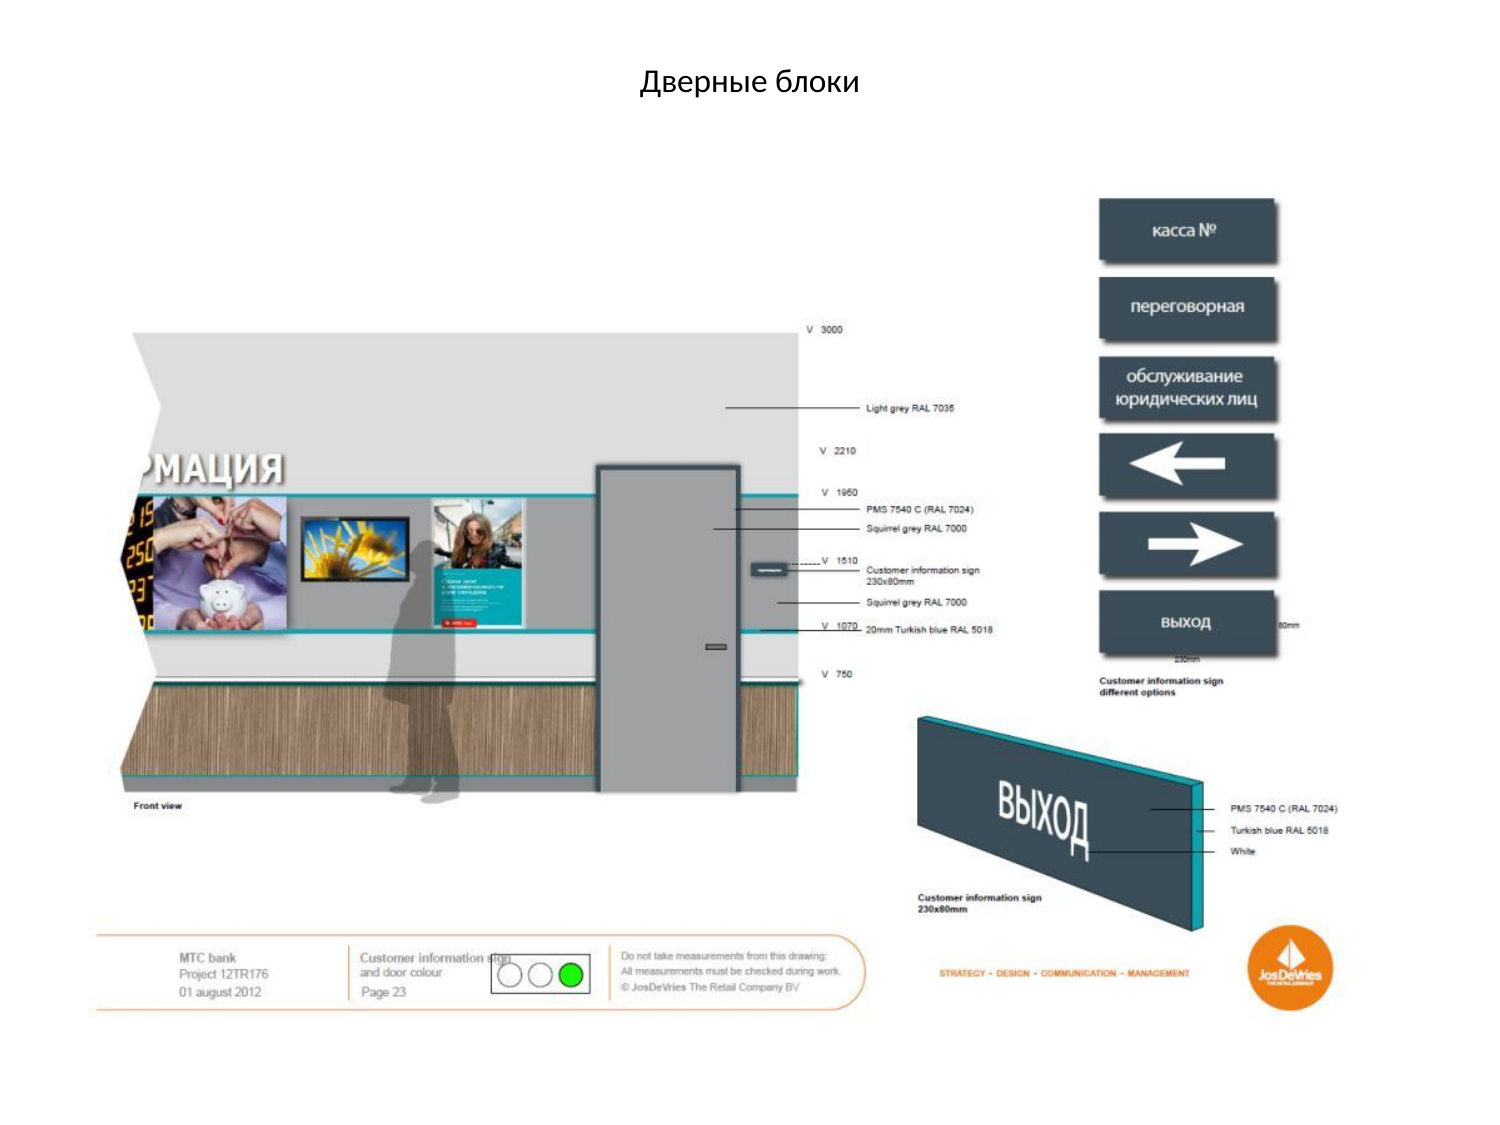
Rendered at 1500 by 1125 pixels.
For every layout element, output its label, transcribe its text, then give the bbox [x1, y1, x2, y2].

picture [88, 136, 1369, 1043]
title Дверные блоки [75, 45, 1425, 114]
